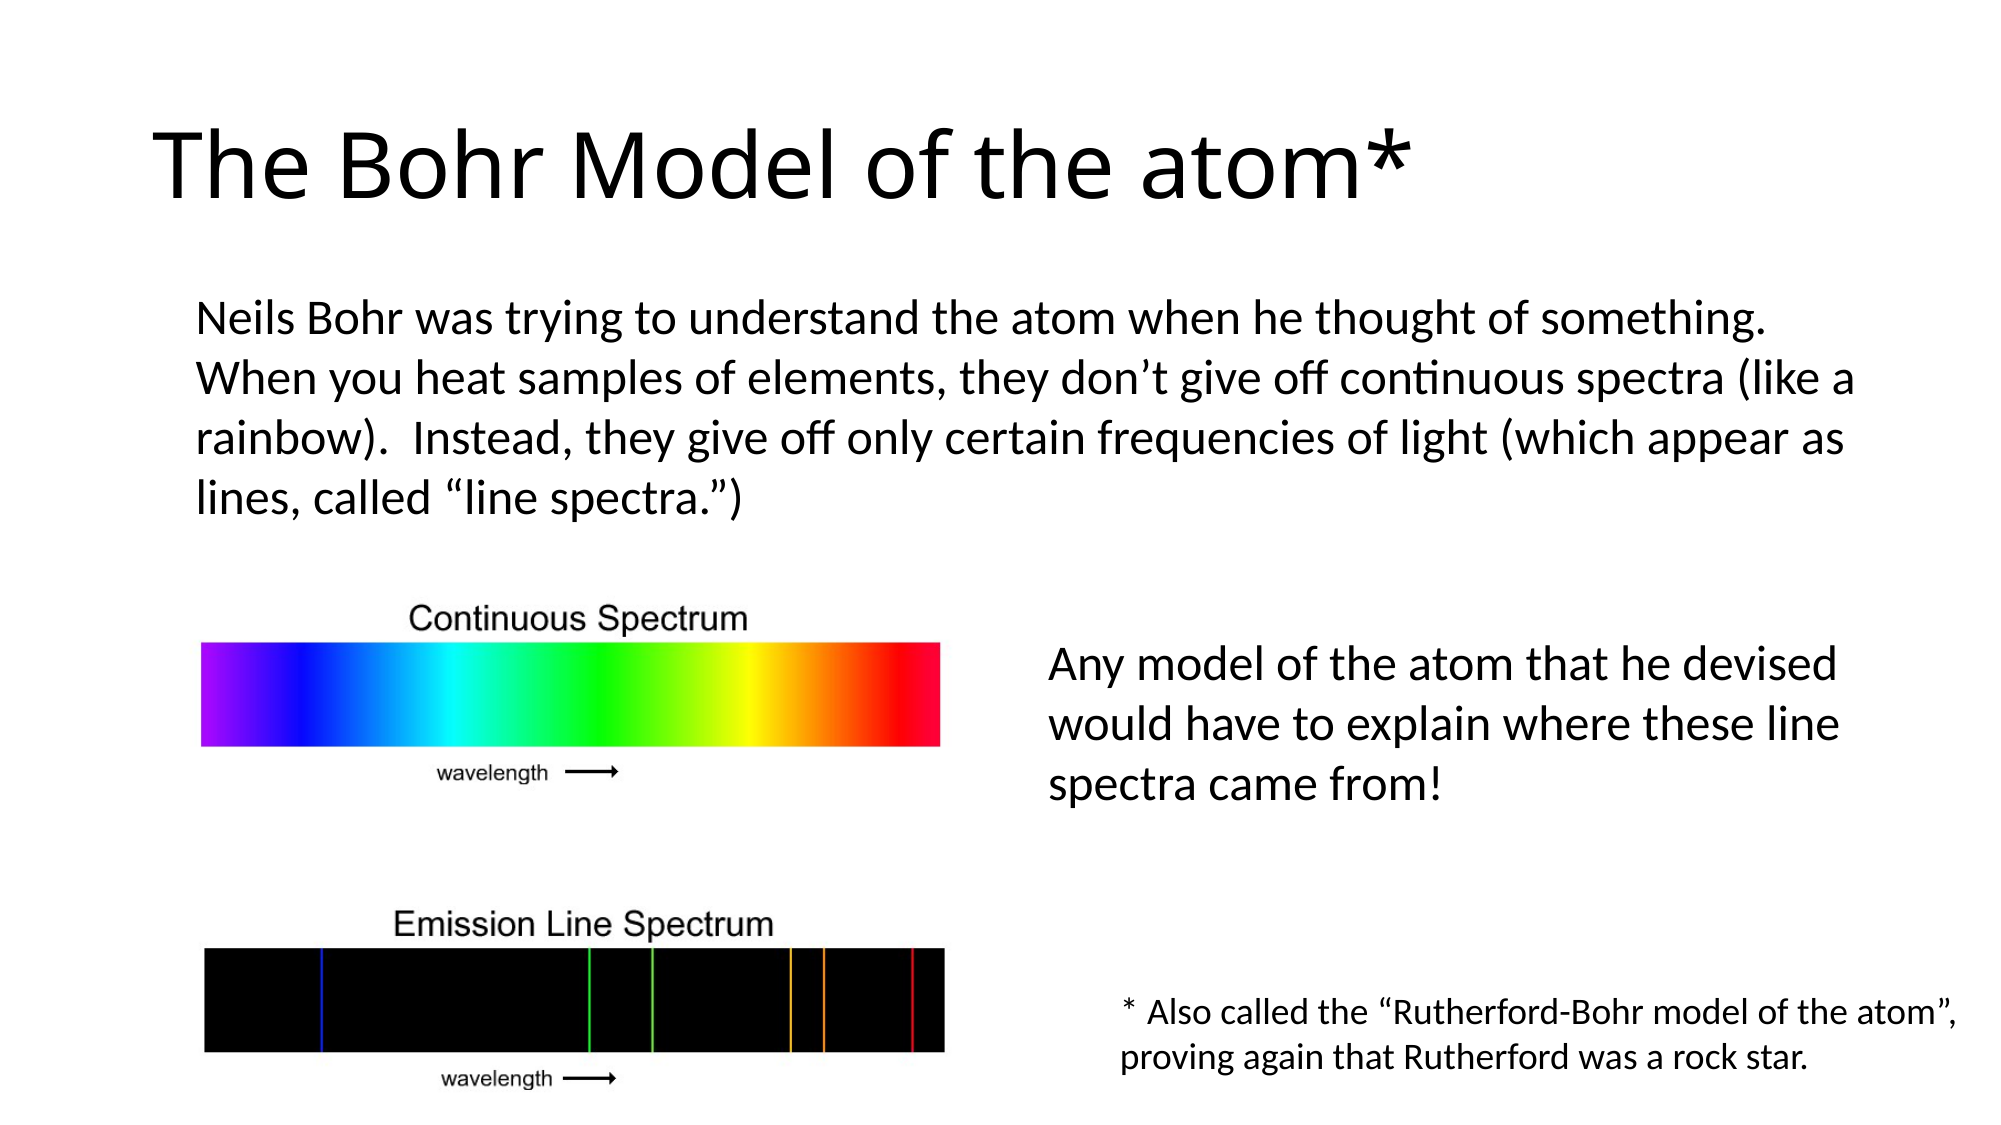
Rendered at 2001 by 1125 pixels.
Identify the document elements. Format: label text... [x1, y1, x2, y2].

text_box Neils Bohr was trying to understand the atom when he thought of something. When you heat samples of elements, they don’t give off continuous spectra (like a rainbow). Instead, they give off only certain frequencies of light (which appear as lines, called “line spectra.”) [180, 277, 1886, 532]
title The Bohr Model of the atom* [137, 59, 1863, 278]
text_box * Also called the “Rutherford-Bohr model of the atom”, proving again that Rutherford was a rock star. [1105, 979, 2000, 1085]
text_box Any model of the atom that he devised would have to explain where these line spectra came from! [1033, 623, 1935, 819]
picture [137, 534, 1000, 1125]
